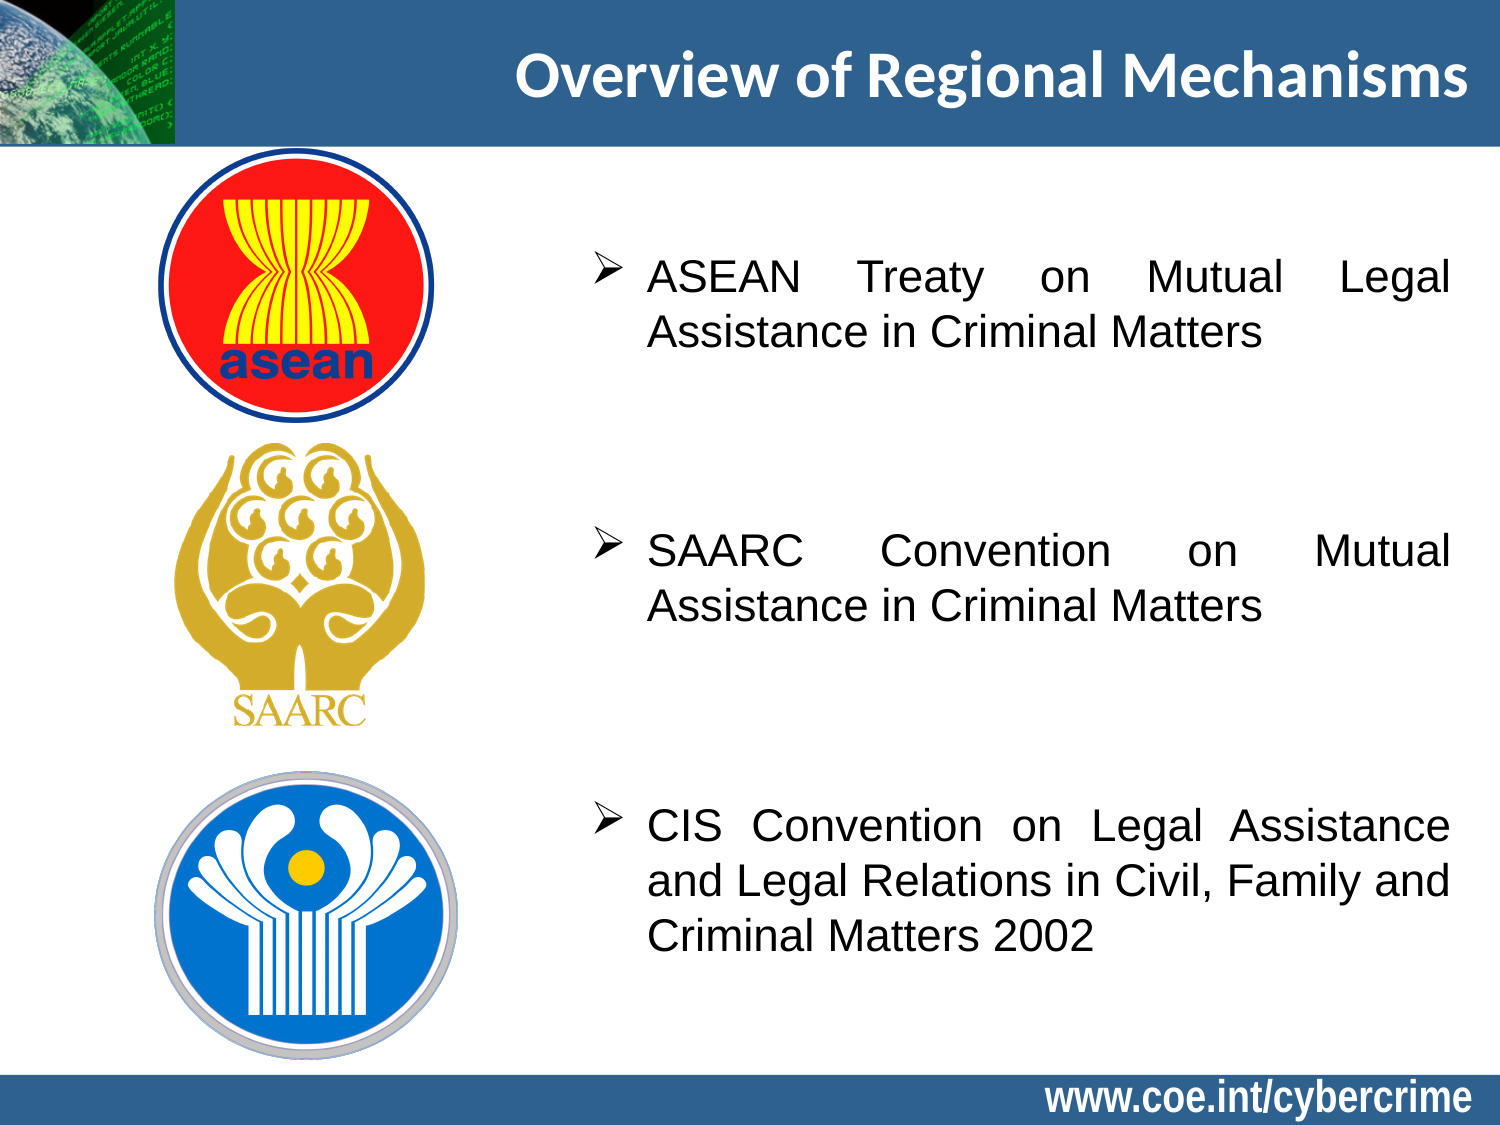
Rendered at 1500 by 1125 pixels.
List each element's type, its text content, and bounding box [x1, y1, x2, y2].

text_box www.coe.int/cybercrime [1030, 1059, 1500, 1125]
picture [154, 771, 458, 1060]
picture [174, 443, 425, 726]
text_box [0, 1073, 1030, 1125]
picture [0, 0, 438, 427]
text_box ASEAN Treaty on Mutual Legal Assistance in Criminal Matters SAARC Convention on Mutual Assistance in Criminal Matters CIS Convention on Legal Assistance and Legal Relations in Civil, Family and Criminal Matters 2002 [575, 238, 1467, 1079]
text_box Overview of Regional Mechanisms [179, 0, 1500, 149]
